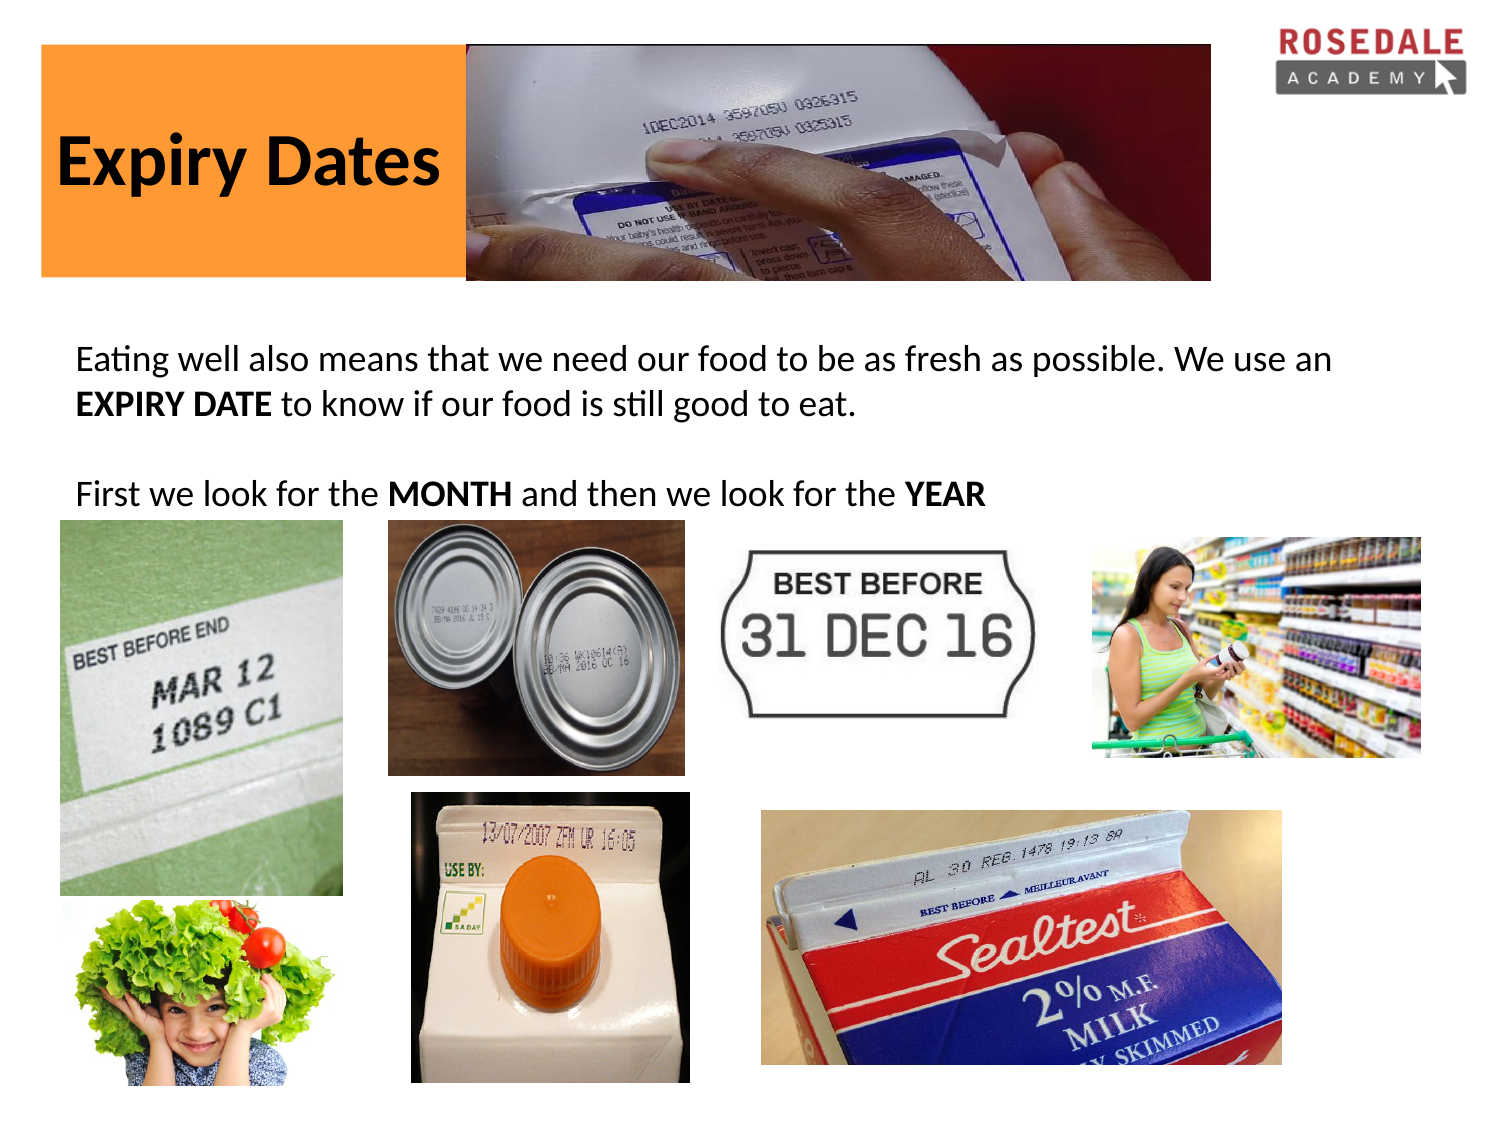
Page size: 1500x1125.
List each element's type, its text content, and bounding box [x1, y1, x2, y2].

picture [411, 792, 690, 1083]
picture [689, 510, 1068, 765]
picture [63, 900, 343, 1087]
picture [466, 44, 1211, 281]
title Expiry Dates [41, 44, 466, 278]
picture [761, 810, 1282, 1065]
picture [1092, 537, 1421, 758]
picture [1269, 22, 1472, 100]
text_box Eating well also means that we need our food to be as fresh as possible. We use an EXPIRY DATE to know if our food is still good to eat. First we look for the MONTH and then we look for the YEAR [60, 326, 1459, 521]
picture [388, 520, 685, 776]
picture [60, 520, 343, 896]
